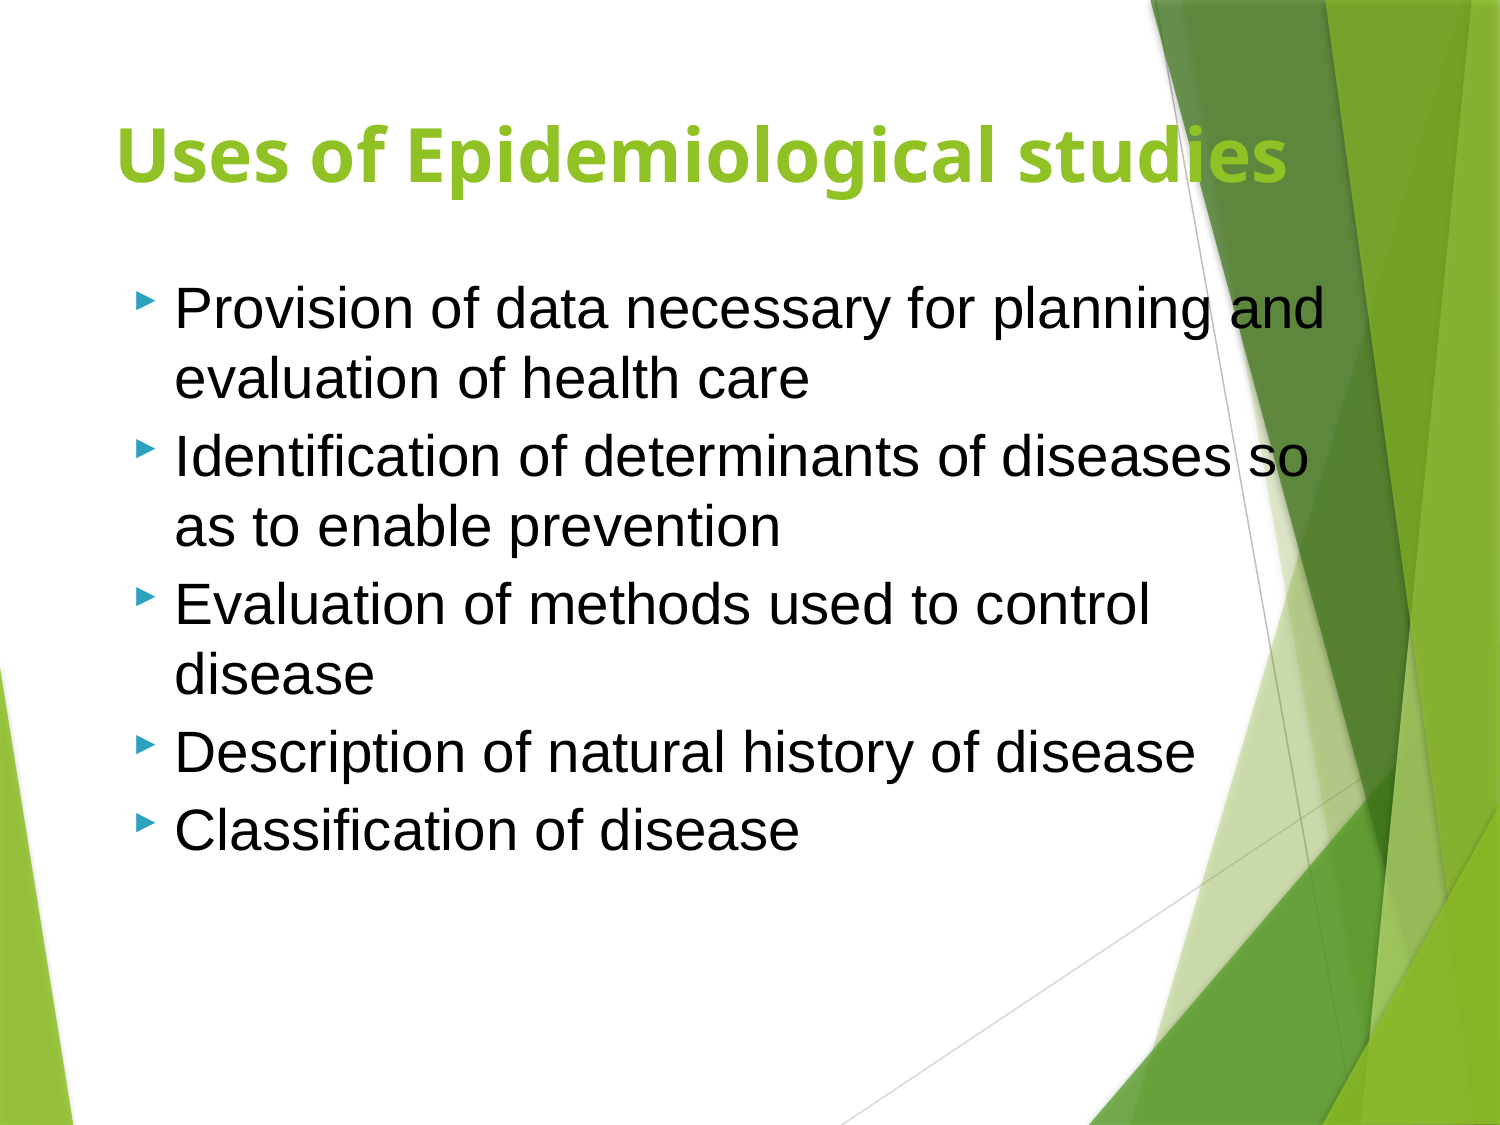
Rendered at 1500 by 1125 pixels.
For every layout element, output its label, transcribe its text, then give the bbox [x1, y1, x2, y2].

list Provision of data necessary for planning and evaluation of health care Identification of determinants of diseases so as to enable prevention Evaluation of methods used to control disease Description of natural history of disease Classification of disease [99, 262, 1363, 992]
title Uses of Epidemiological studies [99, 99, 1425, 250]
